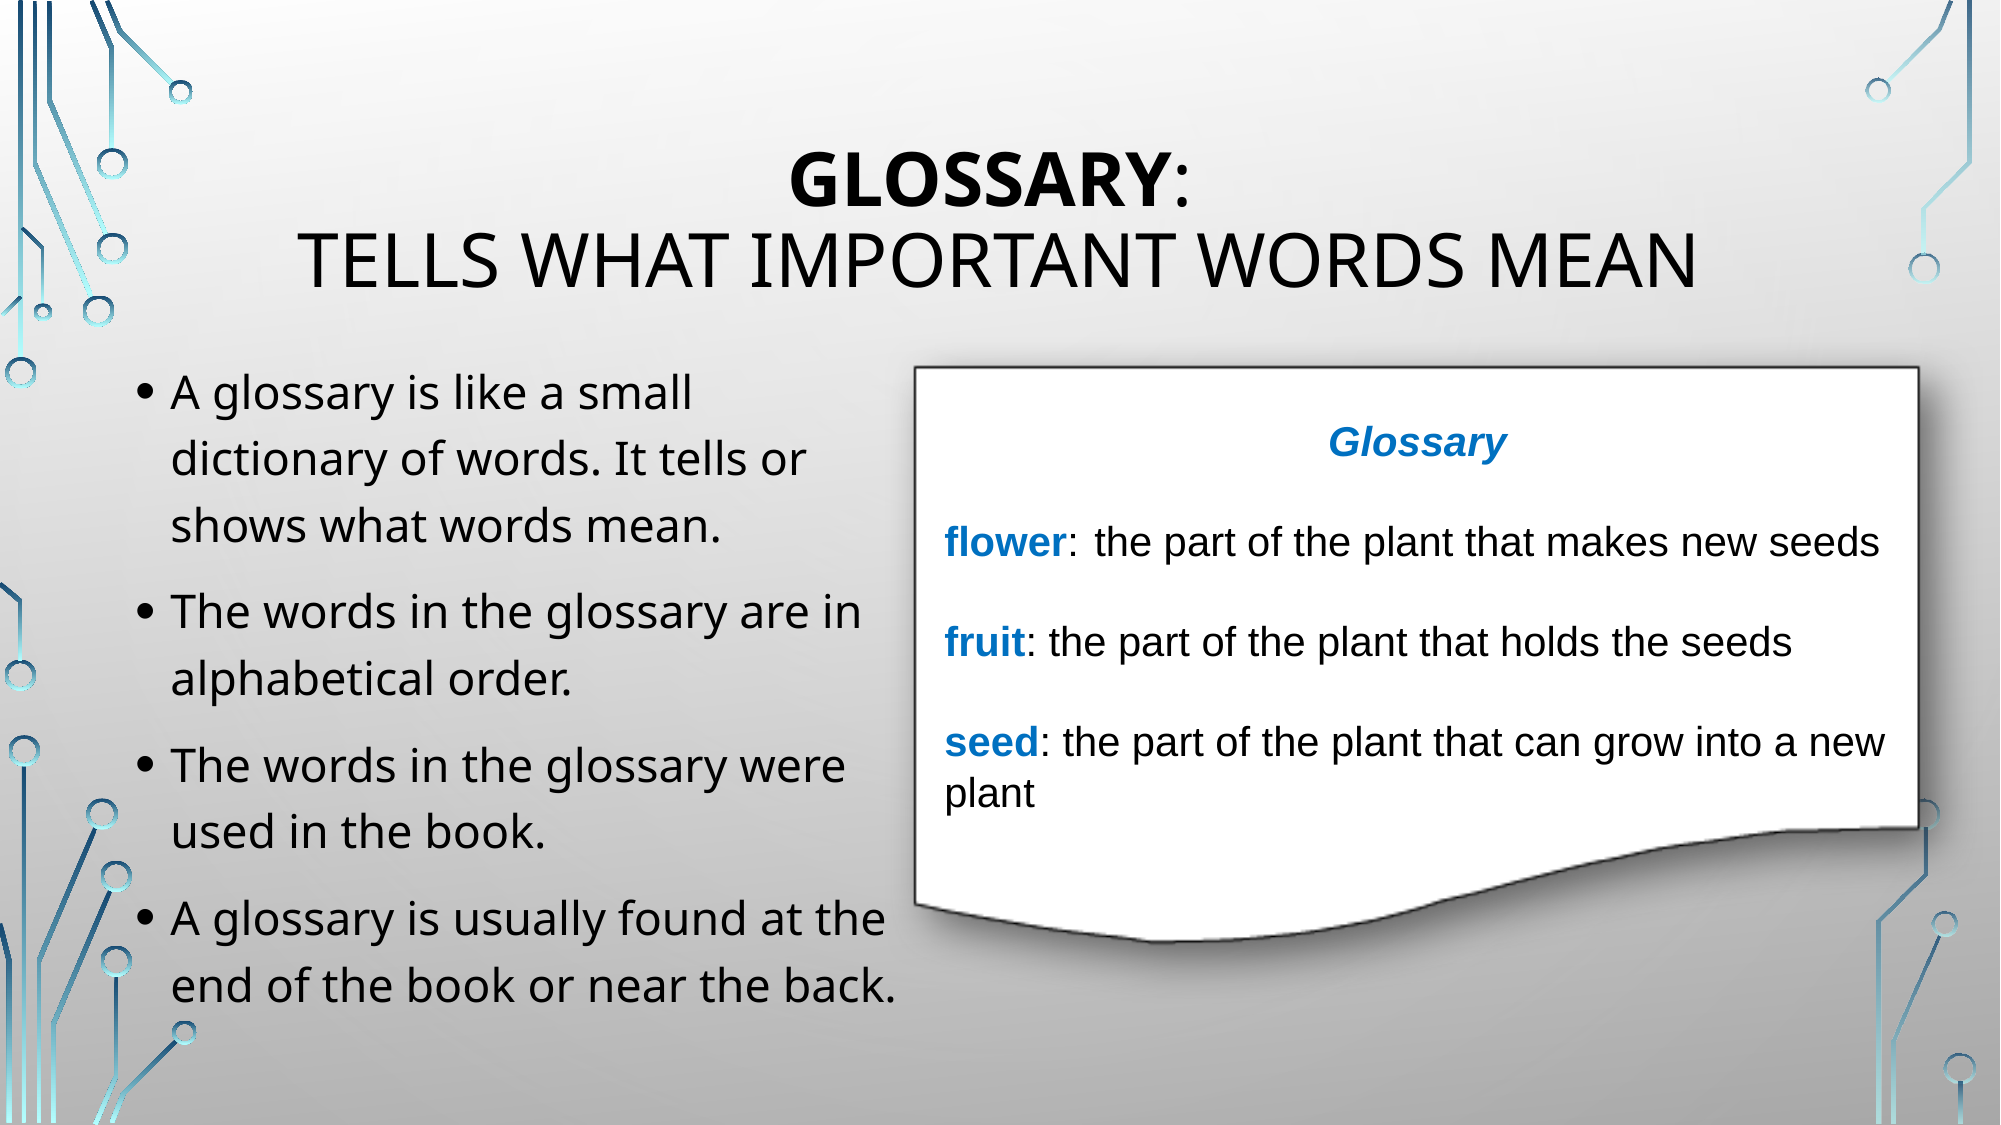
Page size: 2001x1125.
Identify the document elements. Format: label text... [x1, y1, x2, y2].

title Glossary: tells what important words mean [187, 101, 1813, 344]
picture [912, 364, 1923, 949]
list A glossary is like a small dictionary of words. It tells or shows what words mean. The words in the glossary are in alphabetical order. The words in the glossary were used in the book. A glossary is usually found at the end of the book or near the back. [120, 343, 913, 1032]
